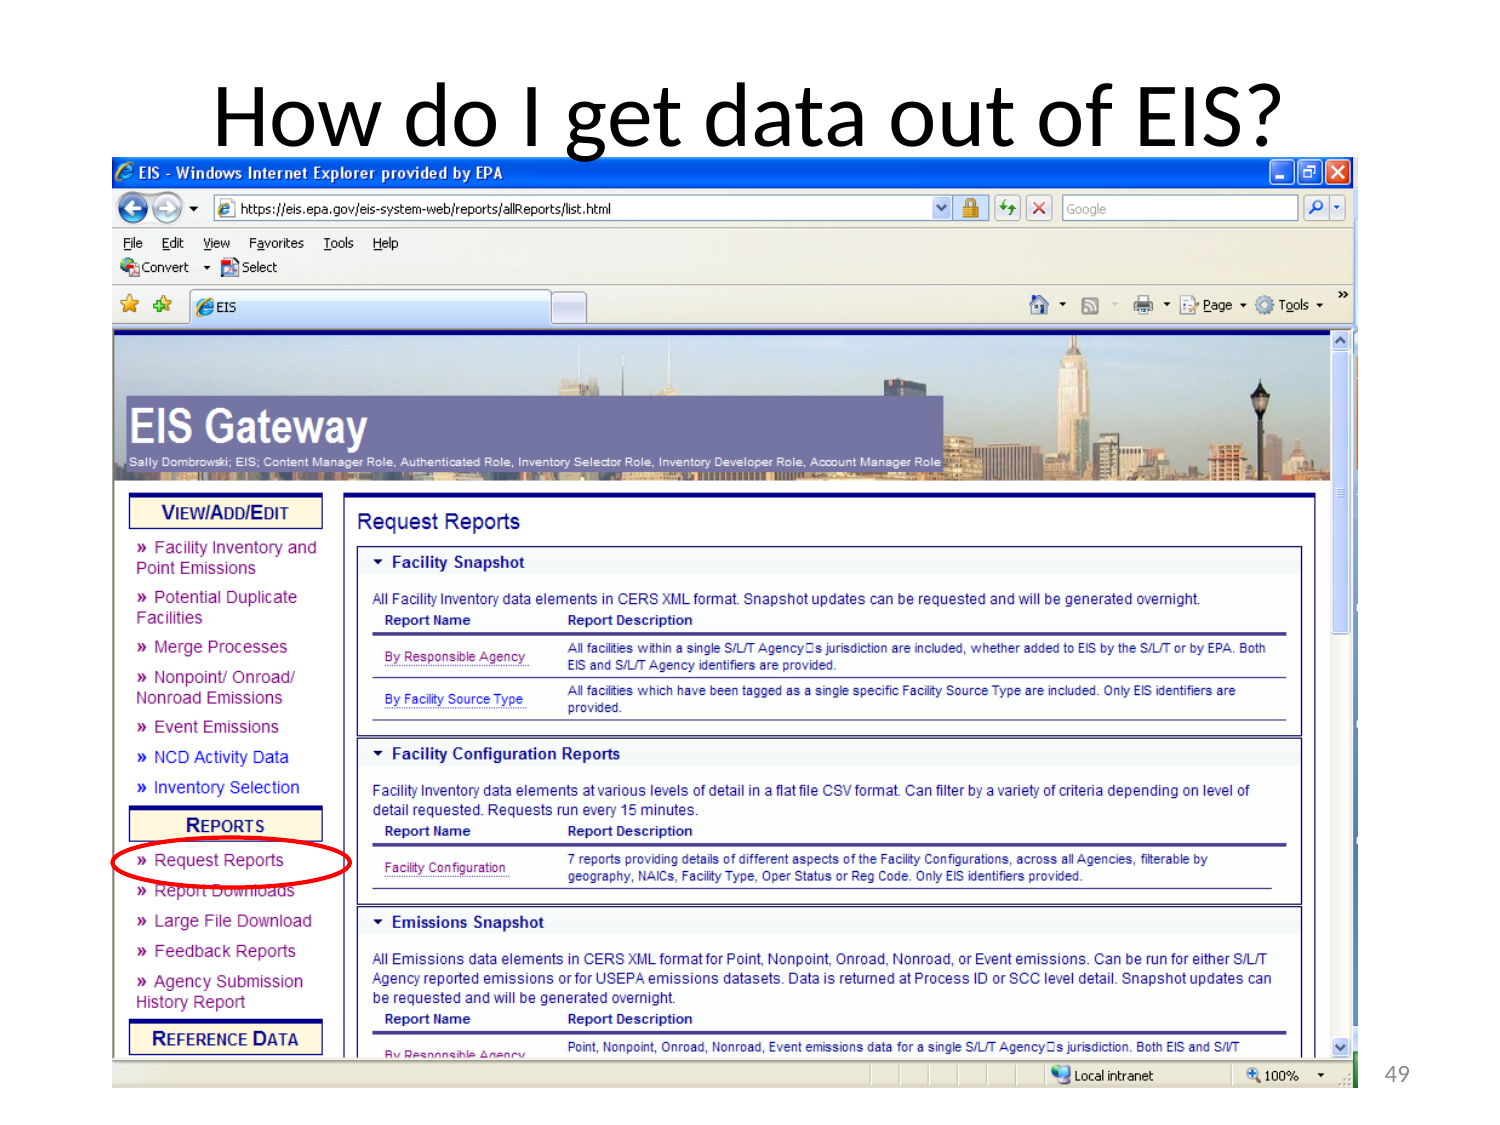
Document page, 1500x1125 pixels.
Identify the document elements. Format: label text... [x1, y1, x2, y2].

title How do I get data out of EIS? [75, 45, 1425, 175]
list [112, 157, 1358, 1088]
slide_number 49 [1074, 1042, 1425, 1103]
